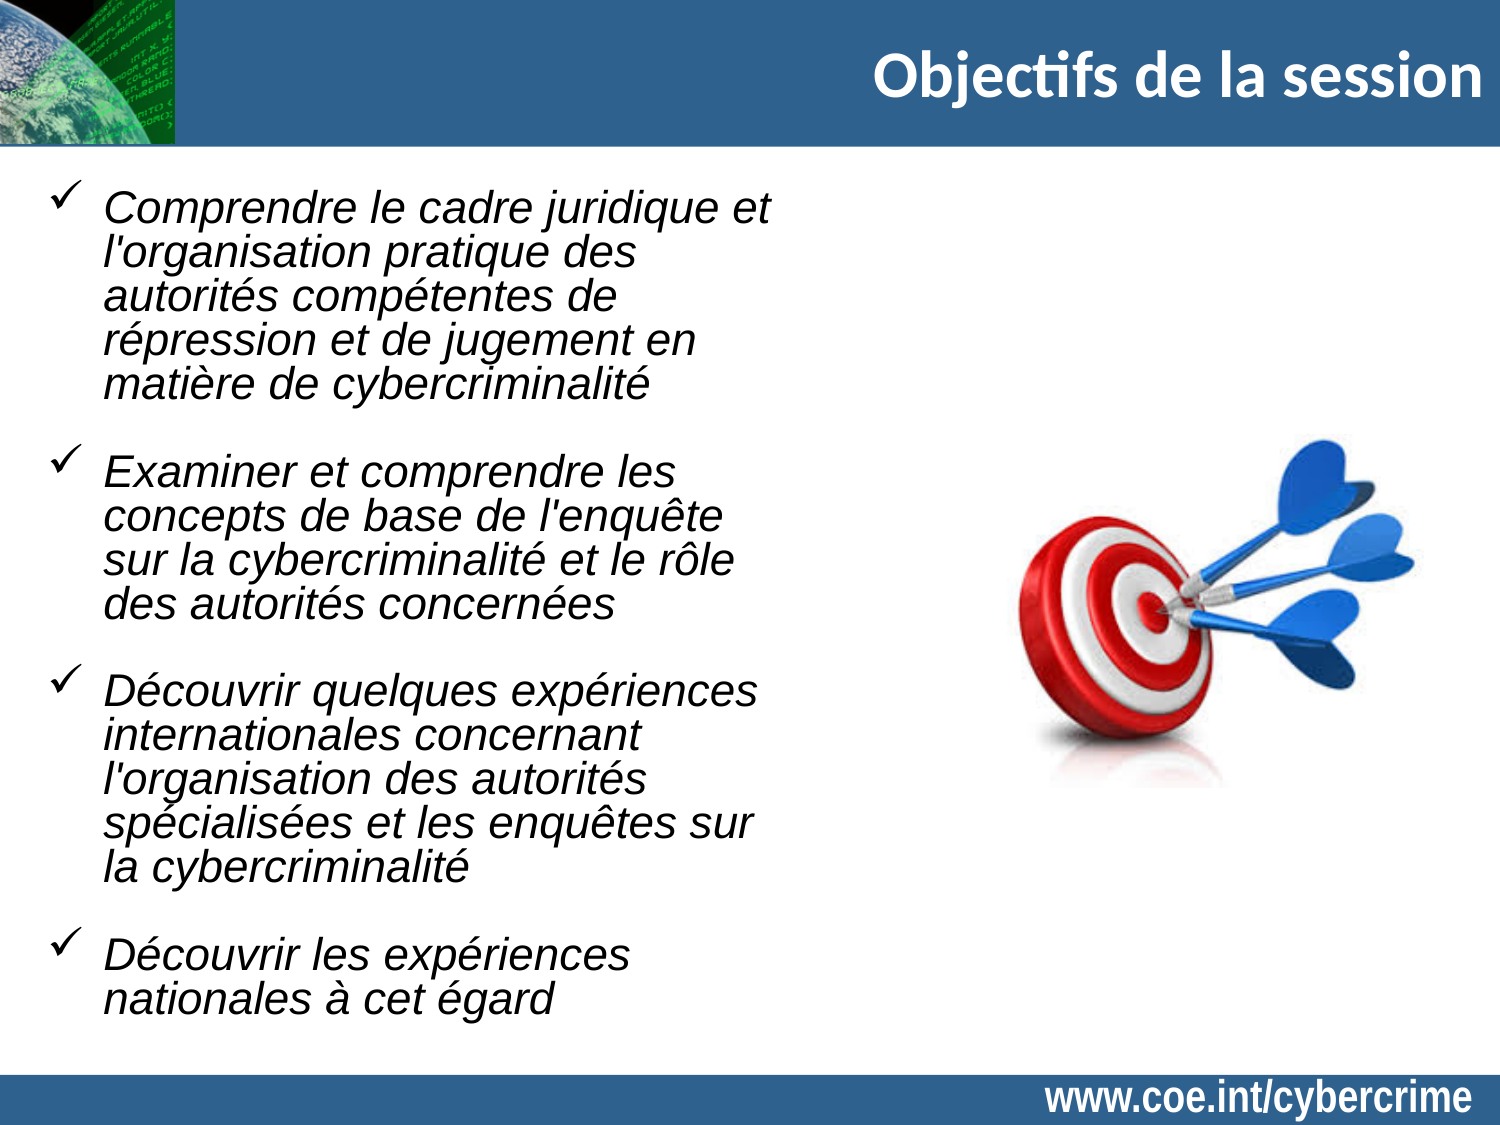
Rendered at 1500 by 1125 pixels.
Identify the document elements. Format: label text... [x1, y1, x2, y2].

picture [0, 0, 175, 144]
text_box www.coe.int/cybercrime [1030, 1059, 1500, 1125]
text_box Comprendre le cadre juridique et l'organisation pratique des autorités compétentes de répression et de jugement en matière de cybercriminalité Examiner et comprendre les concepts de base de l'enquête sur la cybercriminalité et le rôle des autorités concernées Découvrir quelques expériences internationales concernant l'organisation des autorités spécialisées et les enquêtes sur la cybercriminalité Découvrir les expériences nationales à cet égard [32, 181, 800, 1031]
text_box Objectifs de la session [177, 0, 1500, 149]
picture [978, 434, 1441, 788]
text_box [0, 1073, 1030, 1125]
